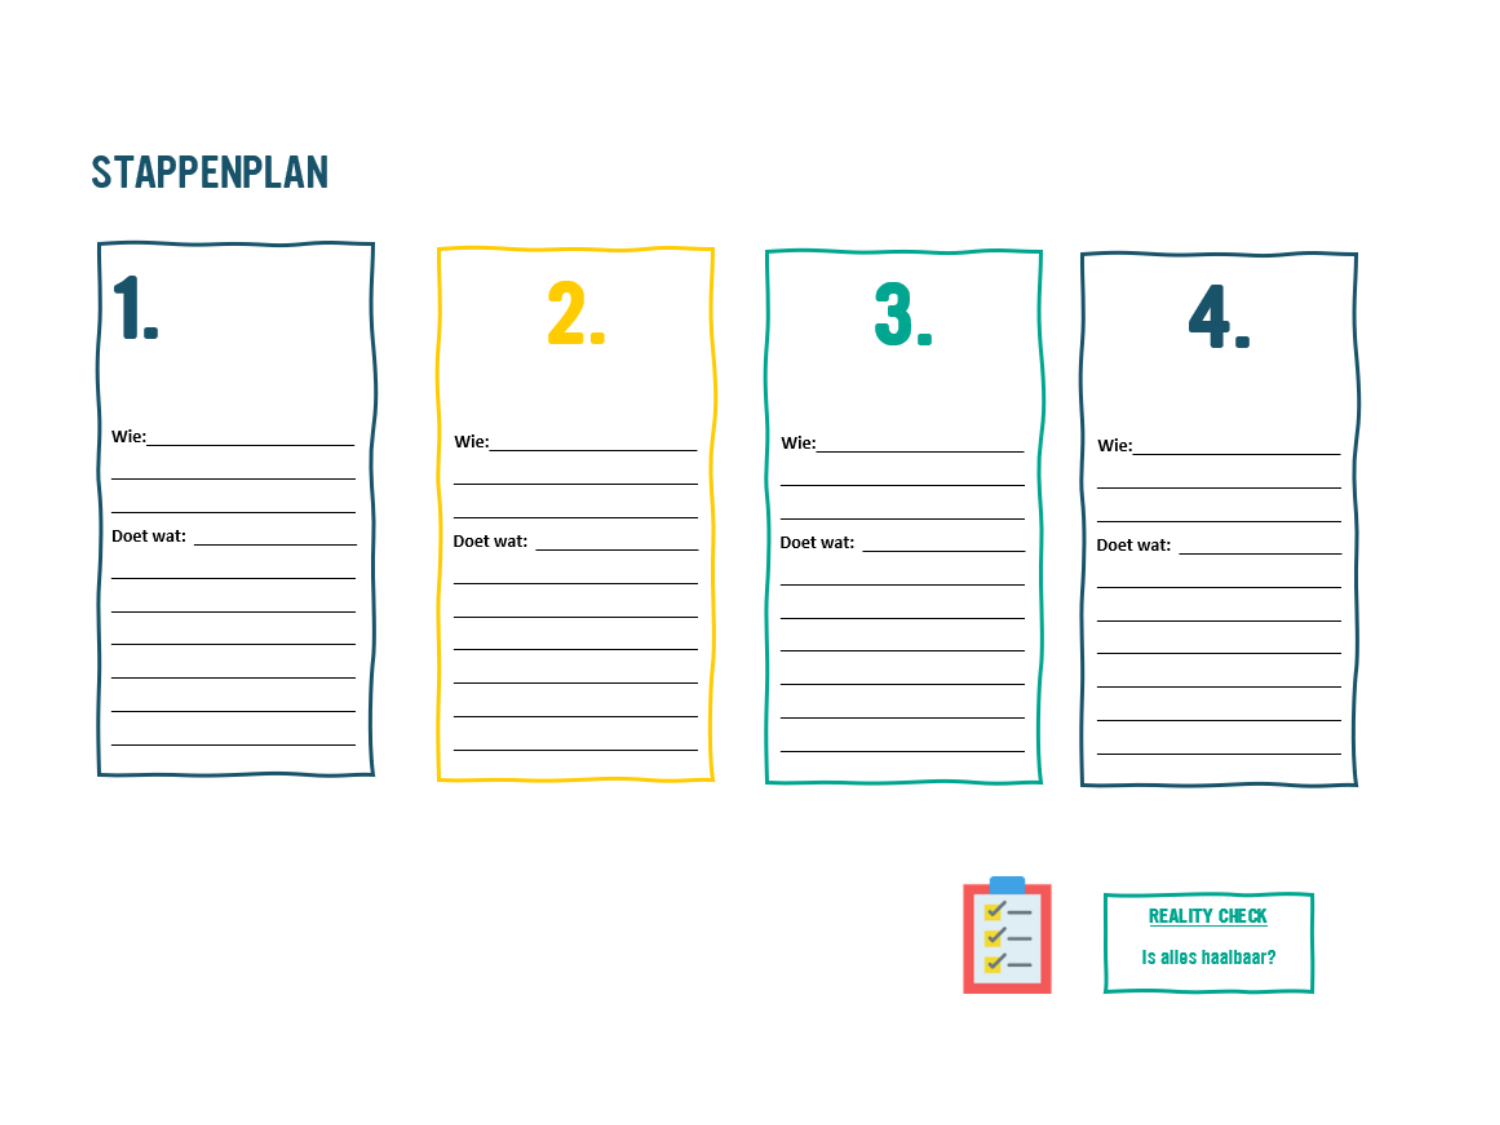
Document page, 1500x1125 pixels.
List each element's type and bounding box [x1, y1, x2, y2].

picture [47, 113, 1388, 1012]
